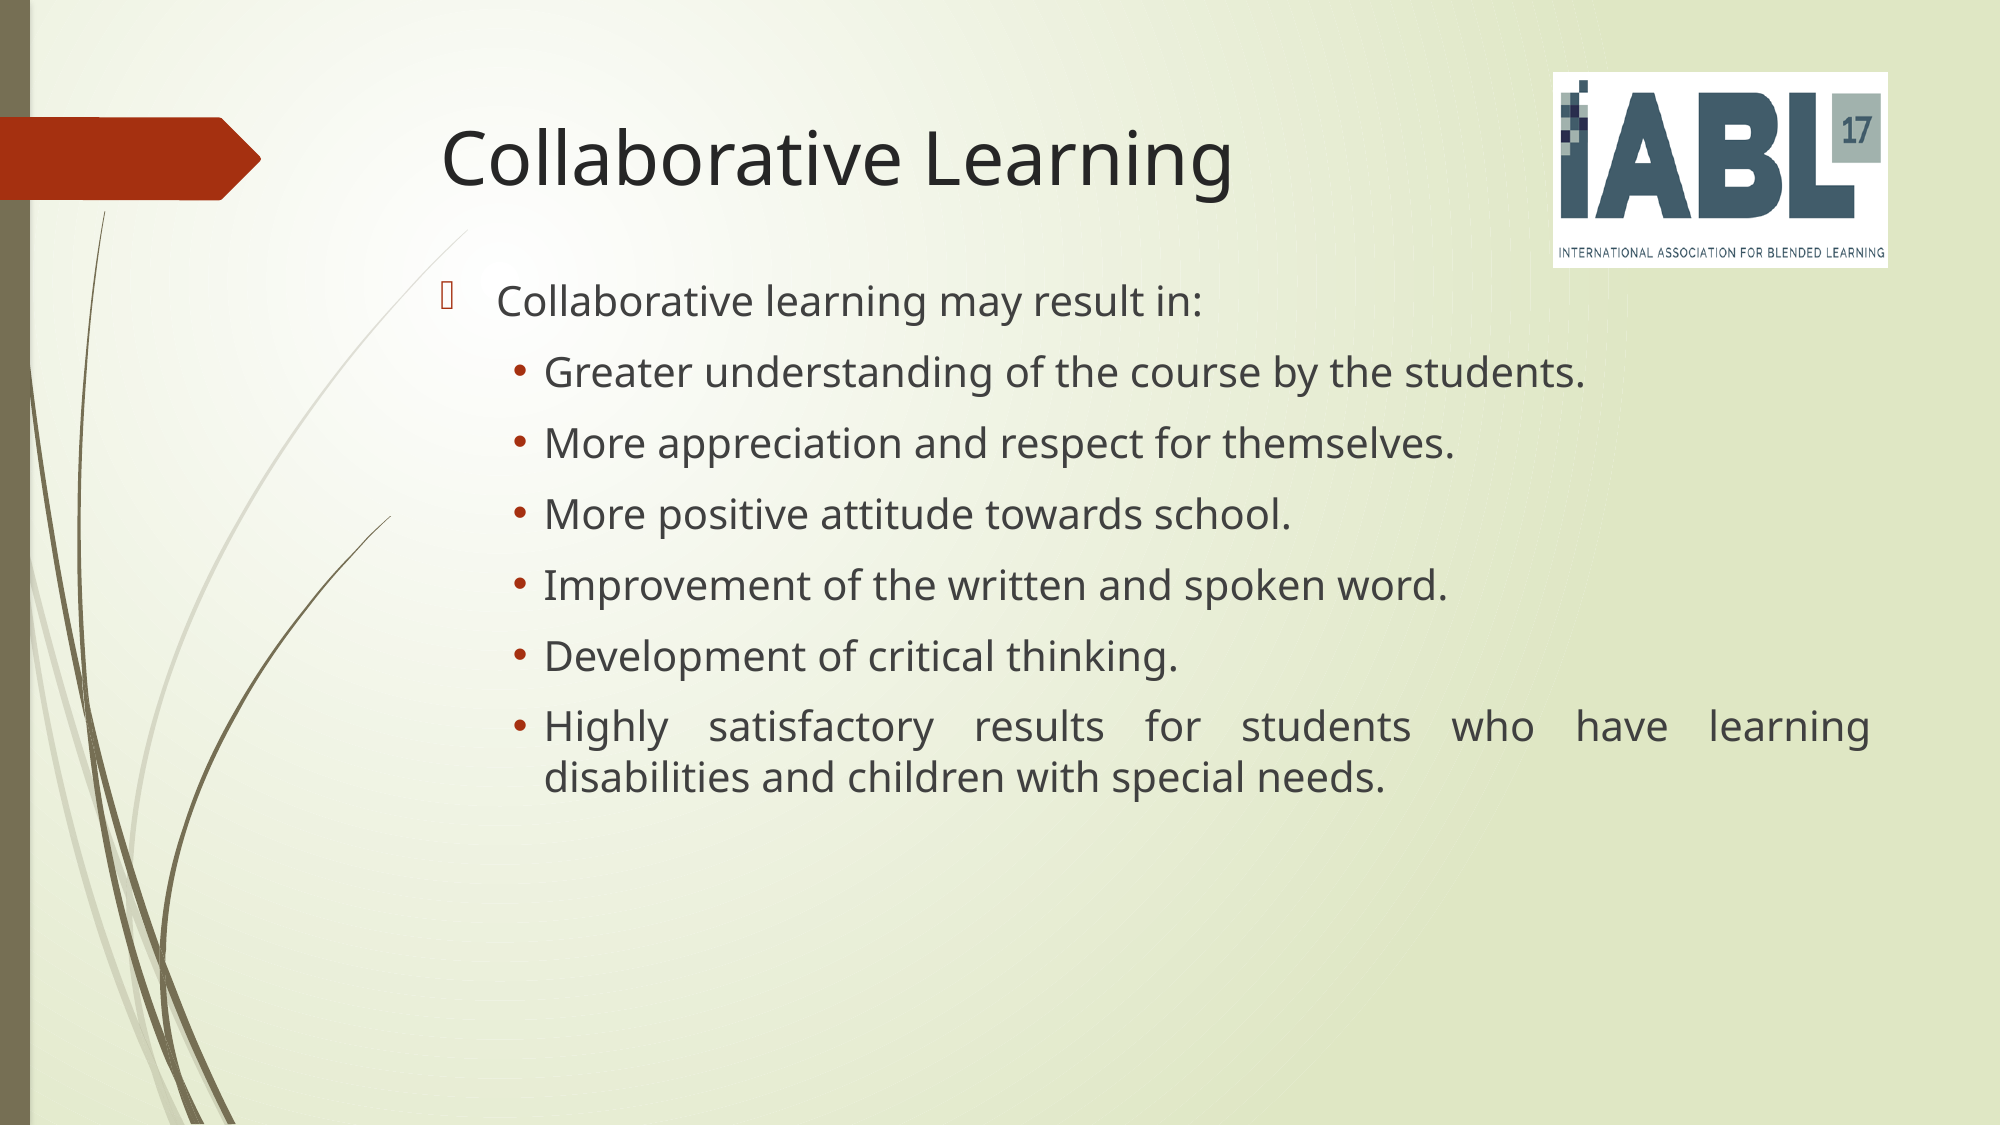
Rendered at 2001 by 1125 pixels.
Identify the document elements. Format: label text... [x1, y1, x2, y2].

list Collaborative learning may result in: Greater understanding of the course by the students. More appreciation and respect for themselves. More positive attitude towards school. Improvement of the written and spoken word. Development of critical thinking. Highly satisfactory results for students who have learning disabilities and children with special needs. [424, 267, 1887, 1108]
picture [1553, 72, 1888, 268]
title Collaborative Learning [425, 102, 1548, 267]
